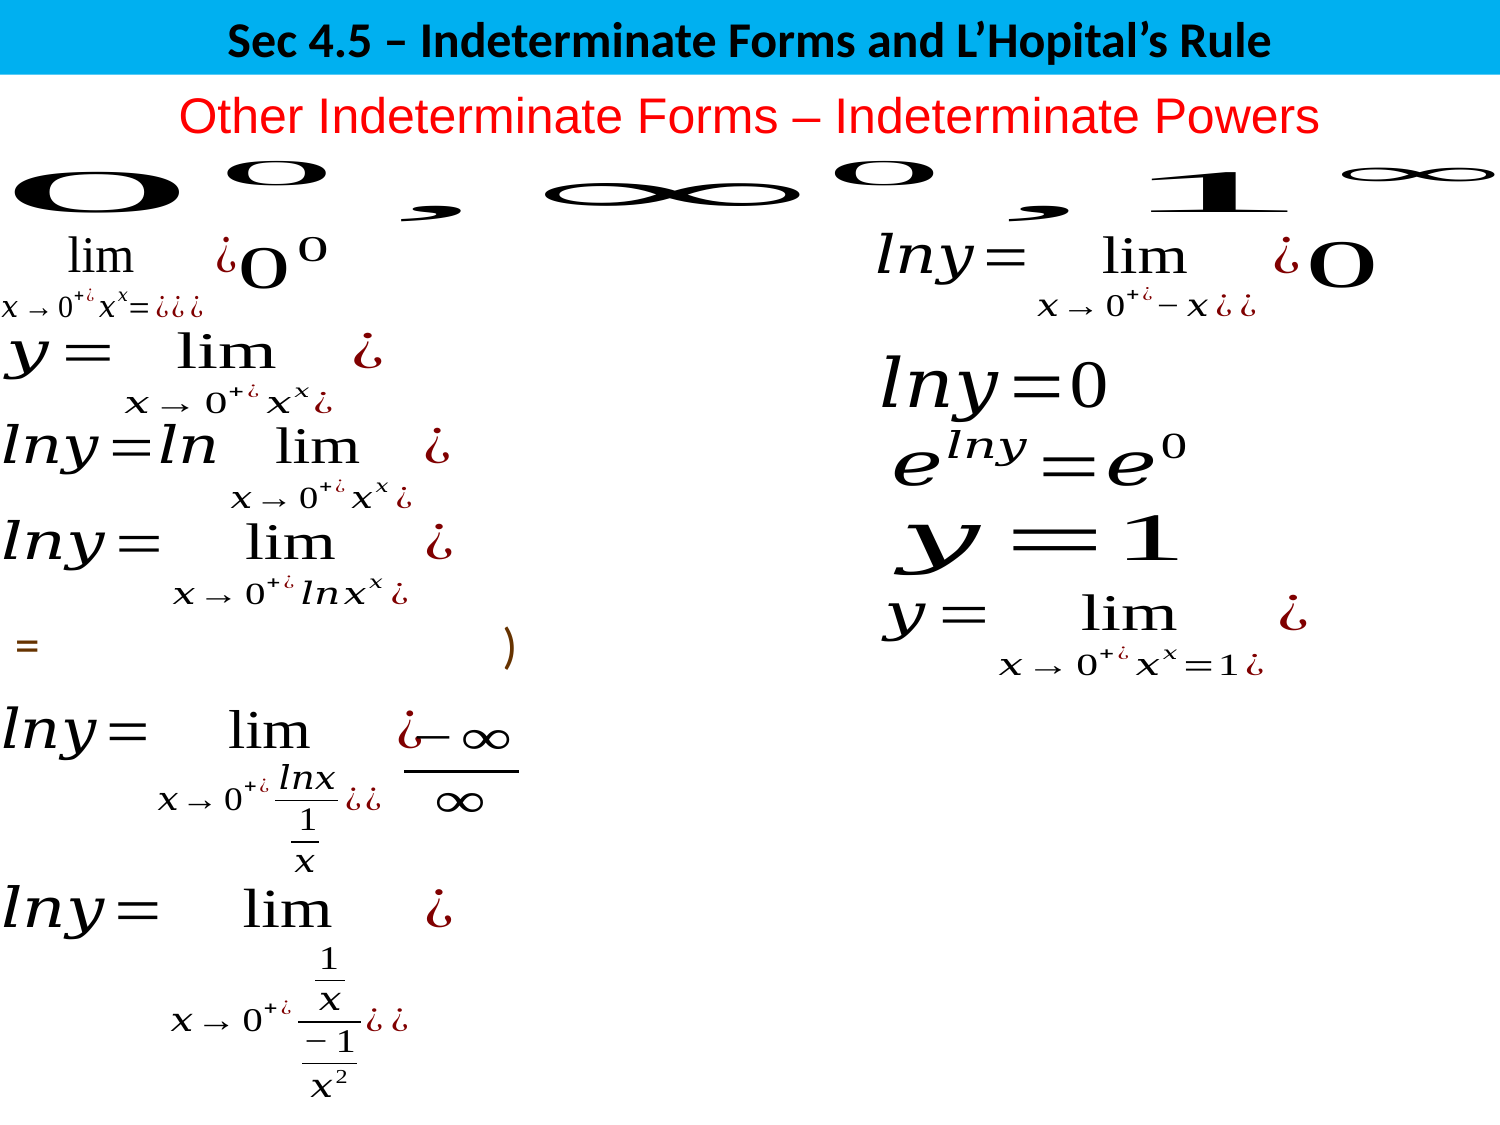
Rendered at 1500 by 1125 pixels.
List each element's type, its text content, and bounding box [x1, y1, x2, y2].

text_box Other Indeterminate Forms – Indeterminate Powers [0, 75, 1500, 151]
text_box Sec 4.5 – Indeterminate Forms and L’Hopital’s Rule [0, 0, 1500, 75]
